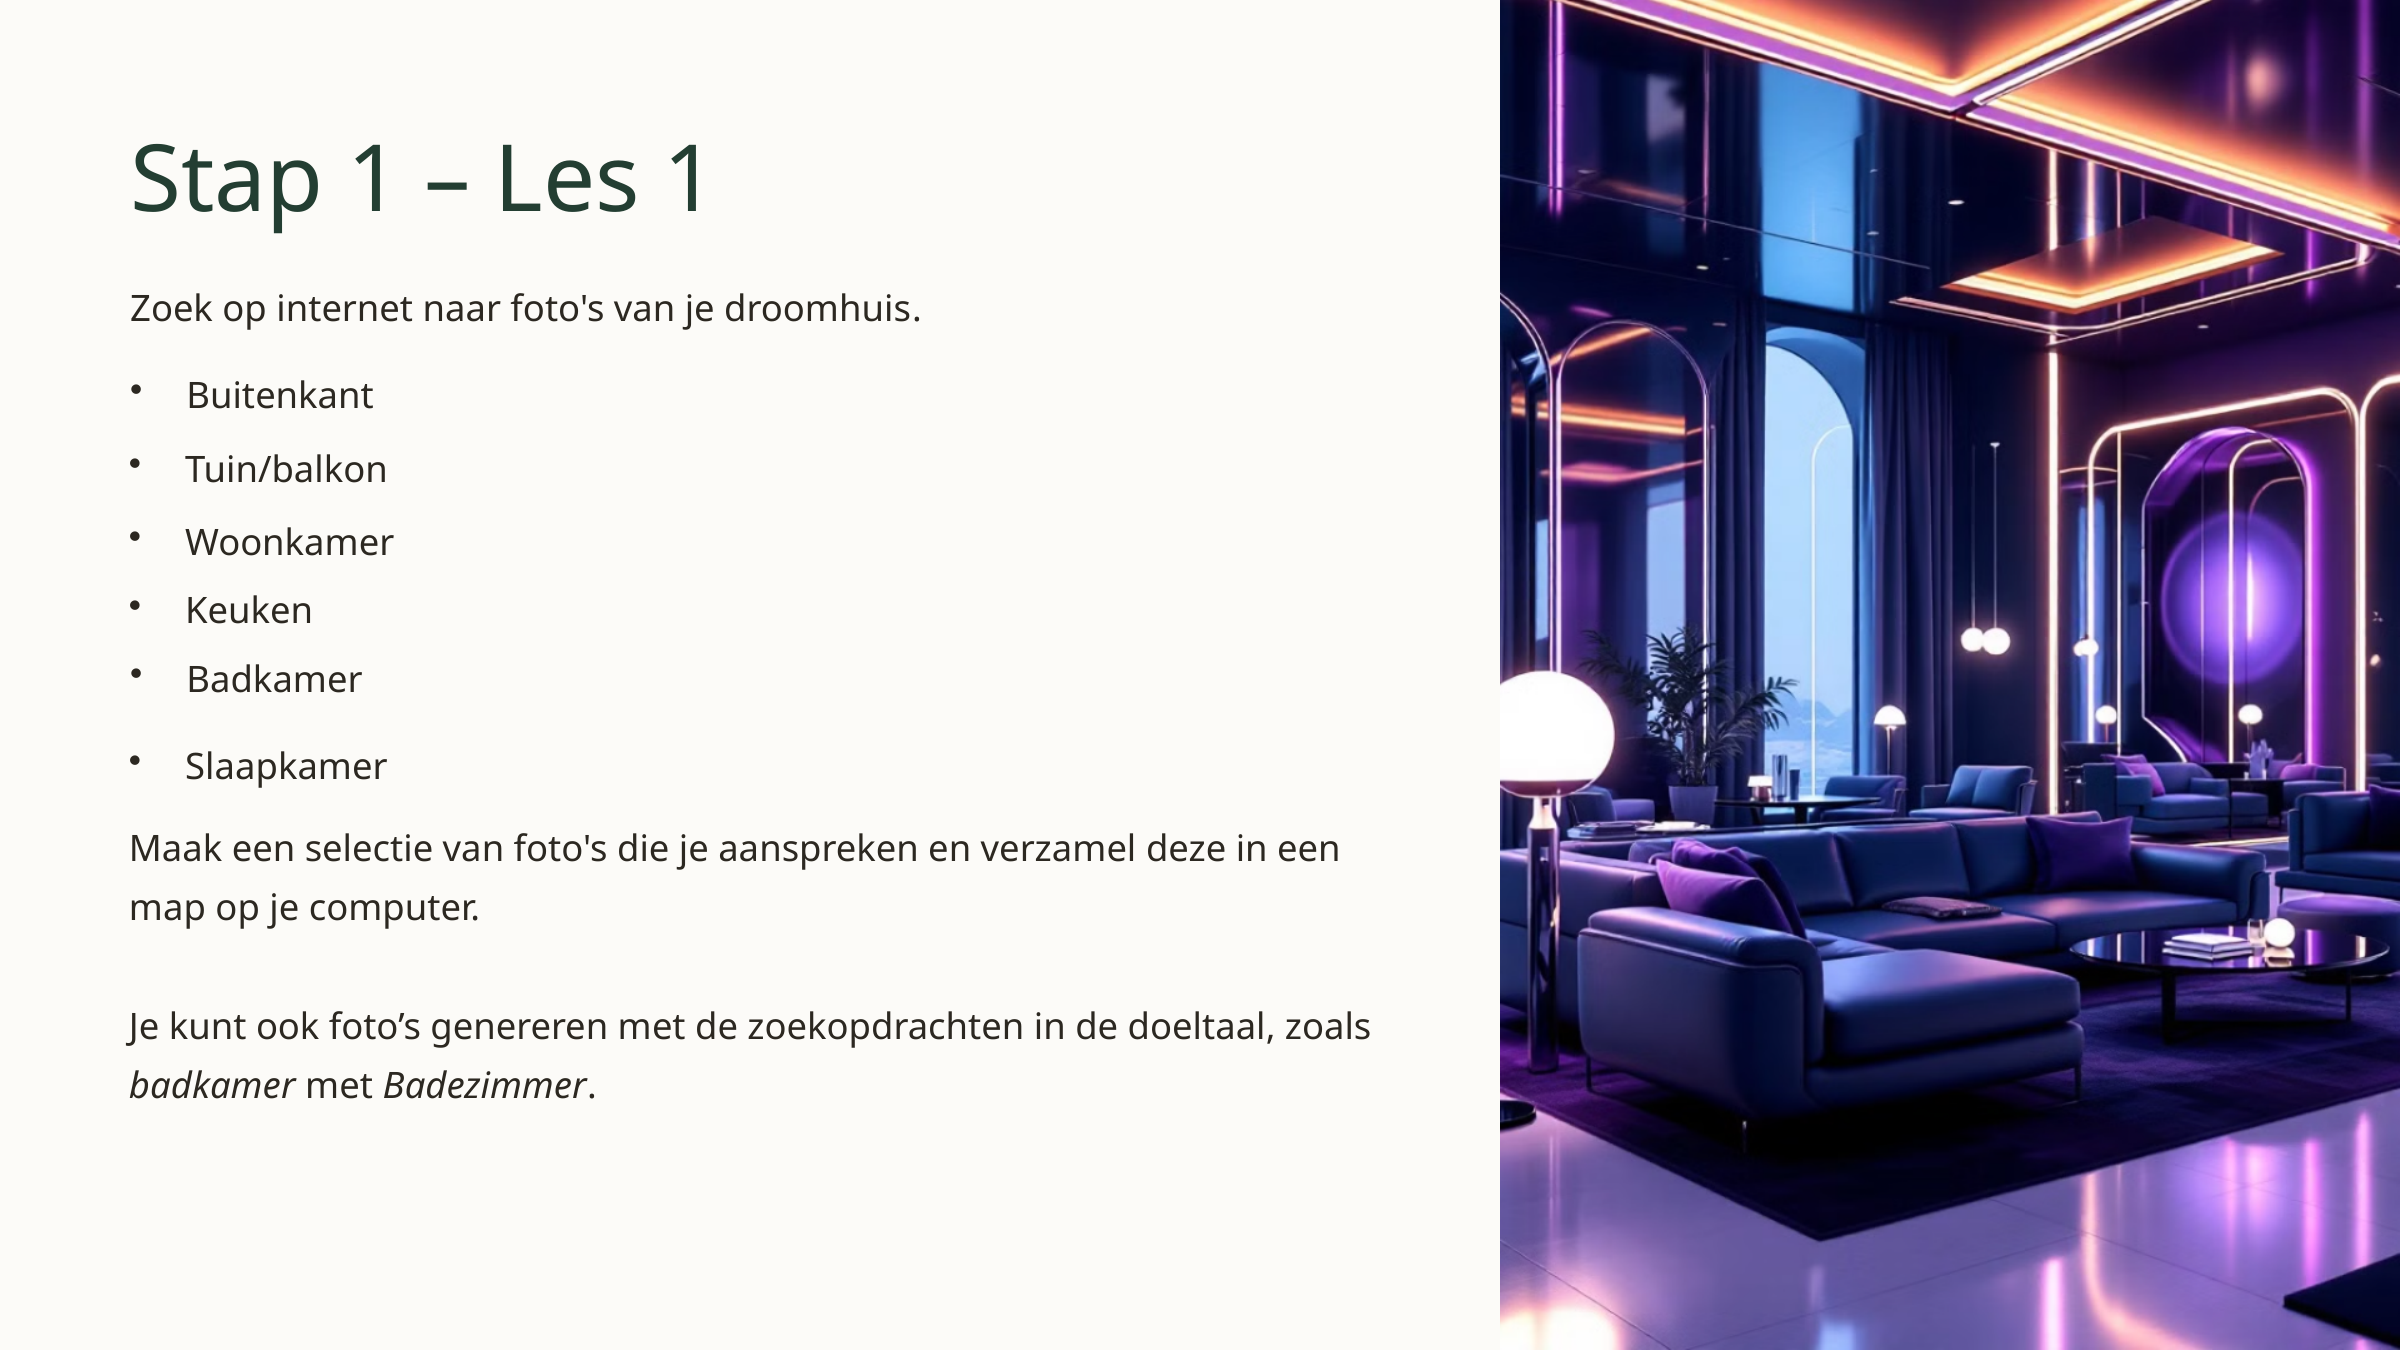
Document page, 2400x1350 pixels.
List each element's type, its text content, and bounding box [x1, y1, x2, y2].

text_box Woonkamer [128, 503, 1154, 563]
text_box Zoek op internet naar foto's van je droomhuis. [130, 269, 1155, 329]
text_box Buitenkant [130, 356, 1155, 416]
text_box Keuken [128, 571, 1154, 632]
picture [1499, 0, 2400, 1350]
text_box Slaapkamer [128, 727, 1154, 787]
text_box Maak een selectie van foto's die je aanspreken en verzamel deze in een map op je computer. Je kunt ook foto’s genereren met de zoekopdrachten in de doeltaal, zoals badkamer met Badezimmer. [128, 809, 1426, 929]
text_box Badkamer [130, 640, 1155, 700]
text_box Stap 1 – Les 1 [130, 114, 1061, 231]
text_box Tuin/balkon [128, 430, 1154, 490]
